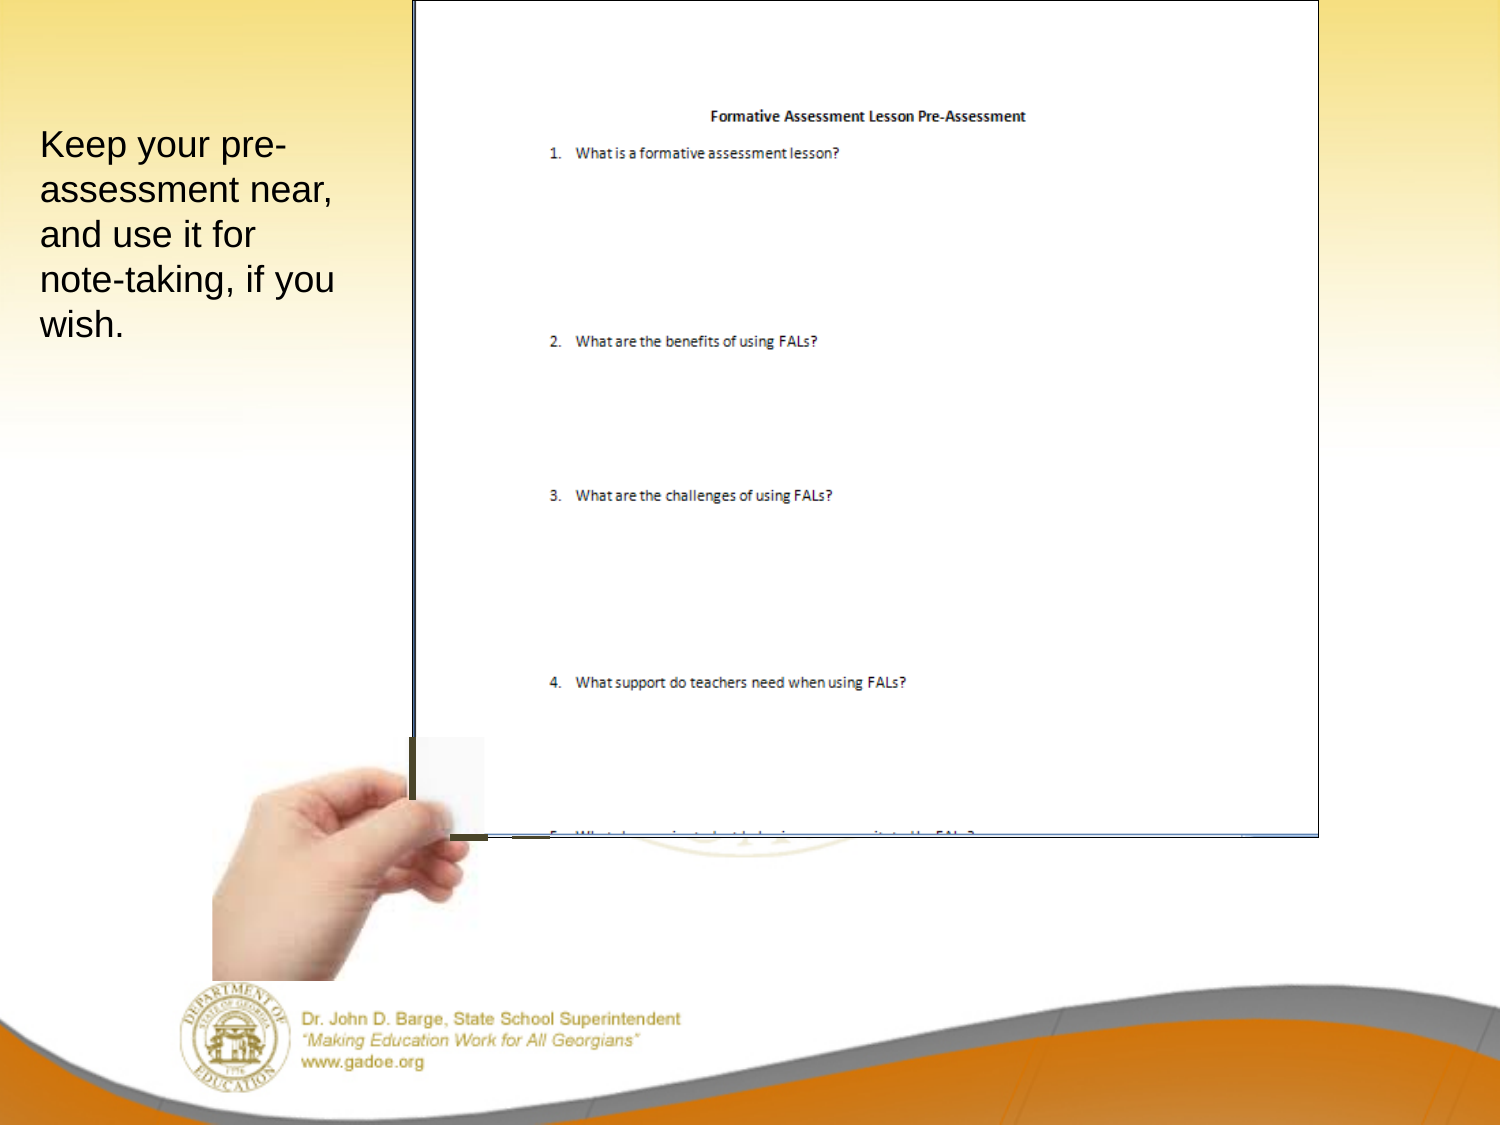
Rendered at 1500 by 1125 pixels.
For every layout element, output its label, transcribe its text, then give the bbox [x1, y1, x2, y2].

text_box Keep your pre-assessment near, and use it for note-taking, if you wish. [24, 112, 363, 353]
picture [0, 0, 1500, 1125]
